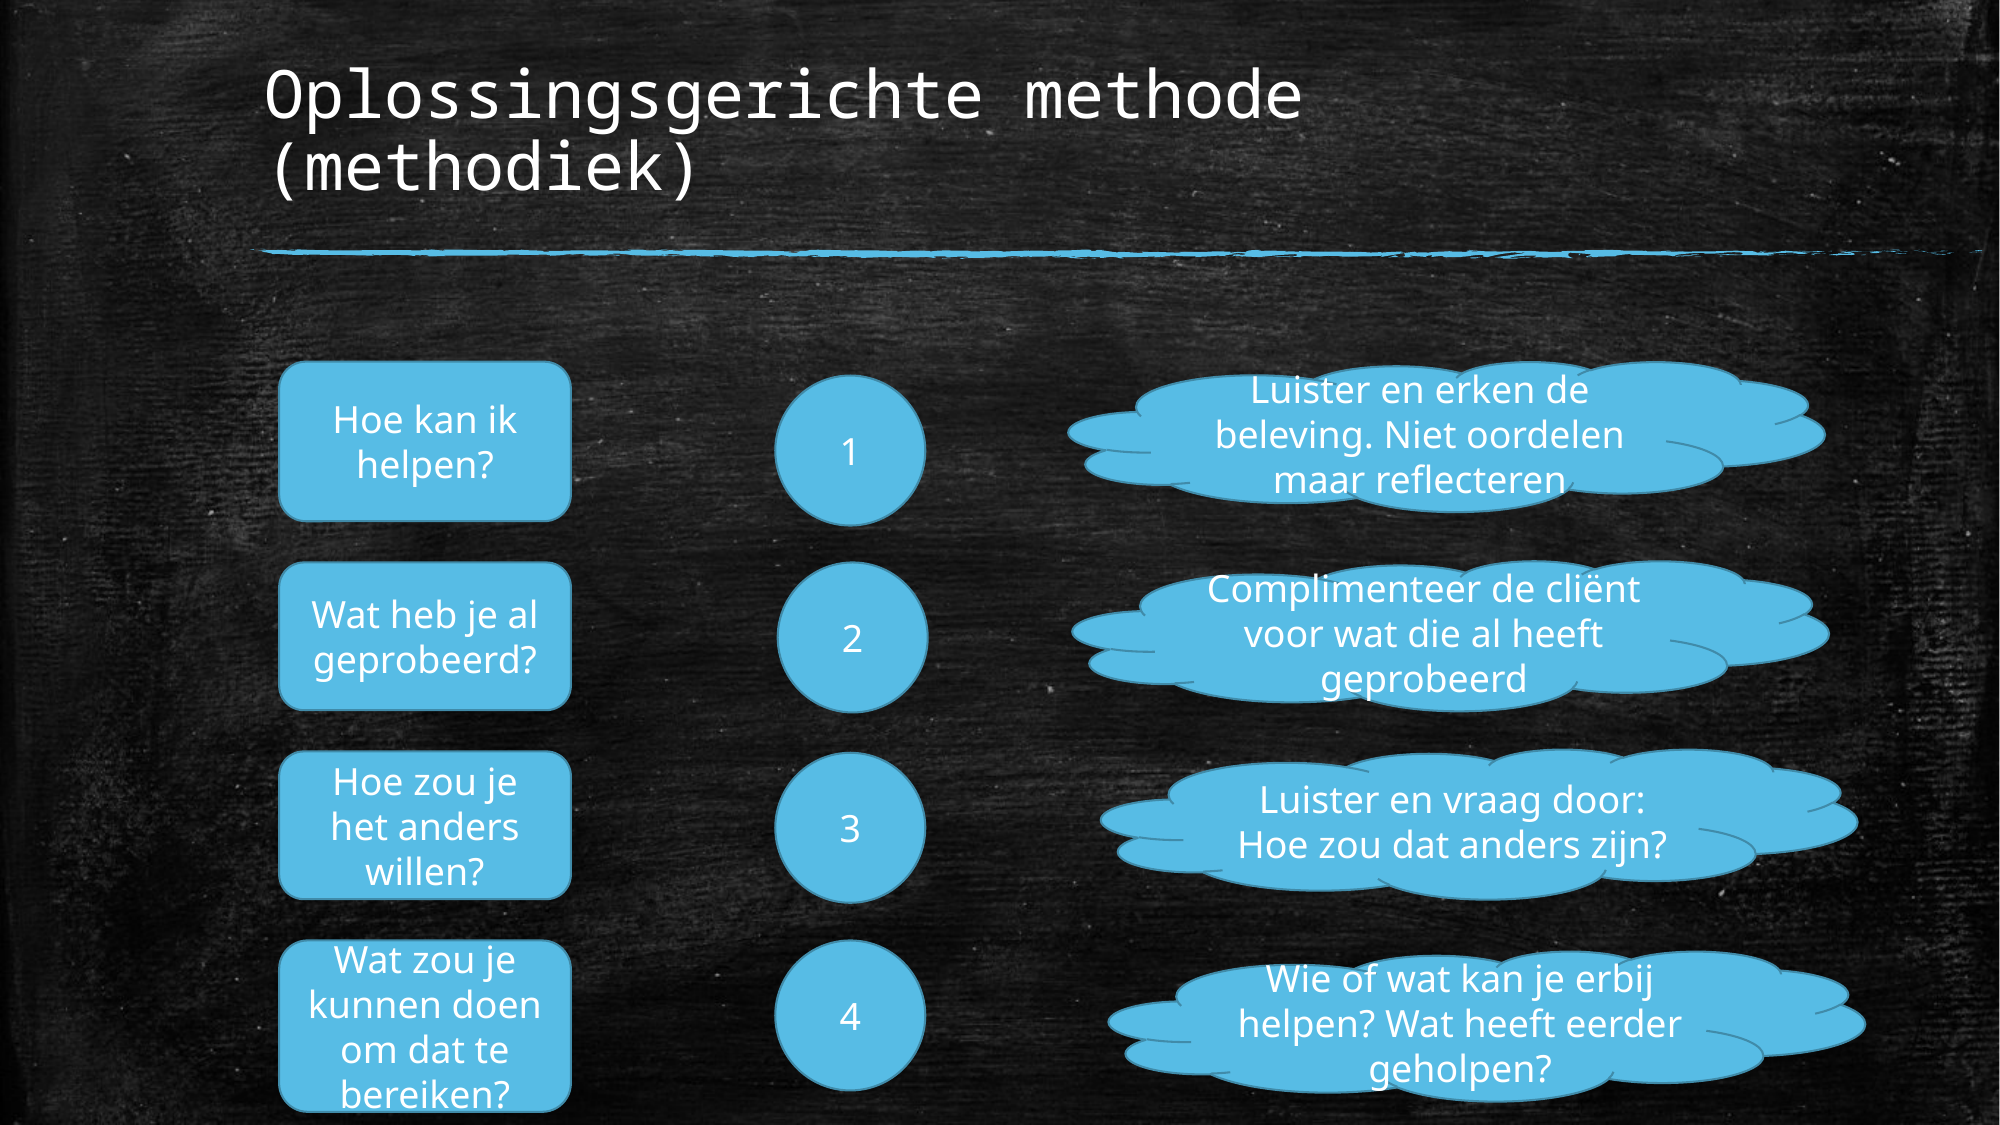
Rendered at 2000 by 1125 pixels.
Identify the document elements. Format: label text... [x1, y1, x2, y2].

text_box Luister en vraag door: Hoe zou dat anders zijn? [1099, 748, 1859, 901]
title Oplossingsgerichte methode (methodiek) [249, 45, 1750, 213]
text_box Complimenteer de cliënt voor wat die al heeft geprobeerd [1071, 560, 1831, 713]
text_box 3 [774, 751, 927, 904]
text_box Wat heb je al geprobeerd? [278, 561, 572, 712]
text_box 4 [774, 939, 927, 1092]
text_box Hoe zou je het anders willen? [278, 750, 572, 901]
text_box Wie of wat kan je erbij helpen? Wat heeft eerder geholpen? [1107, 950, 1867, 1103]
text_box Hoe kan ik helpen? [278, 360, 572, 523]
text_box Luister en erken de beleving. Niet oordelen maar reflecteren [1067, 361, 1827, 514]
text_box Wat zou je kunnen doen om dat te bereiken? [278, 939, 572, 1113]
text_box 1 [774, 374, 927, 527]
text_box 2 [776, 561, 929, 714]
